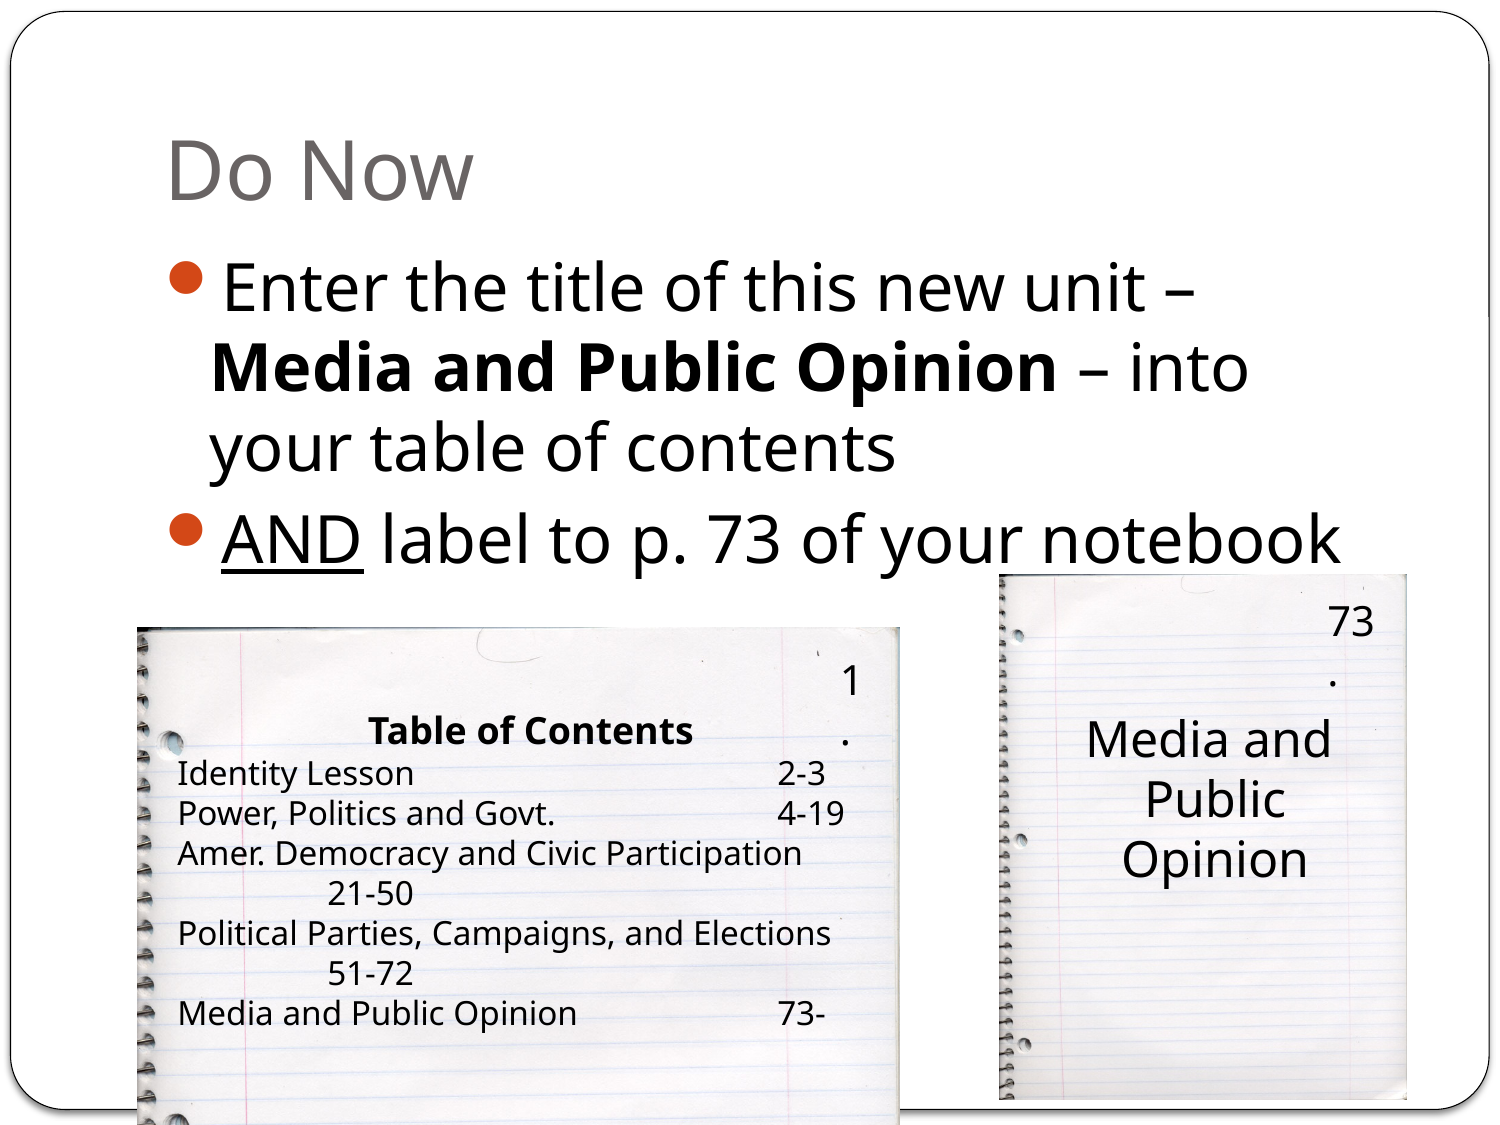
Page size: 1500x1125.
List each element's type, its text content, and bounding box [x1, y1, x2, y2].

picture [999, 574, 1407, 1101]
title Do Now [150, 45, 1425, 233]
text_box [137, 627, 901, 1125]
list Enter the title of this new unit – Media and Public Opinion – into your table of contents AND label to p. 73 of your notebook [150, 237, 1425, 988]
